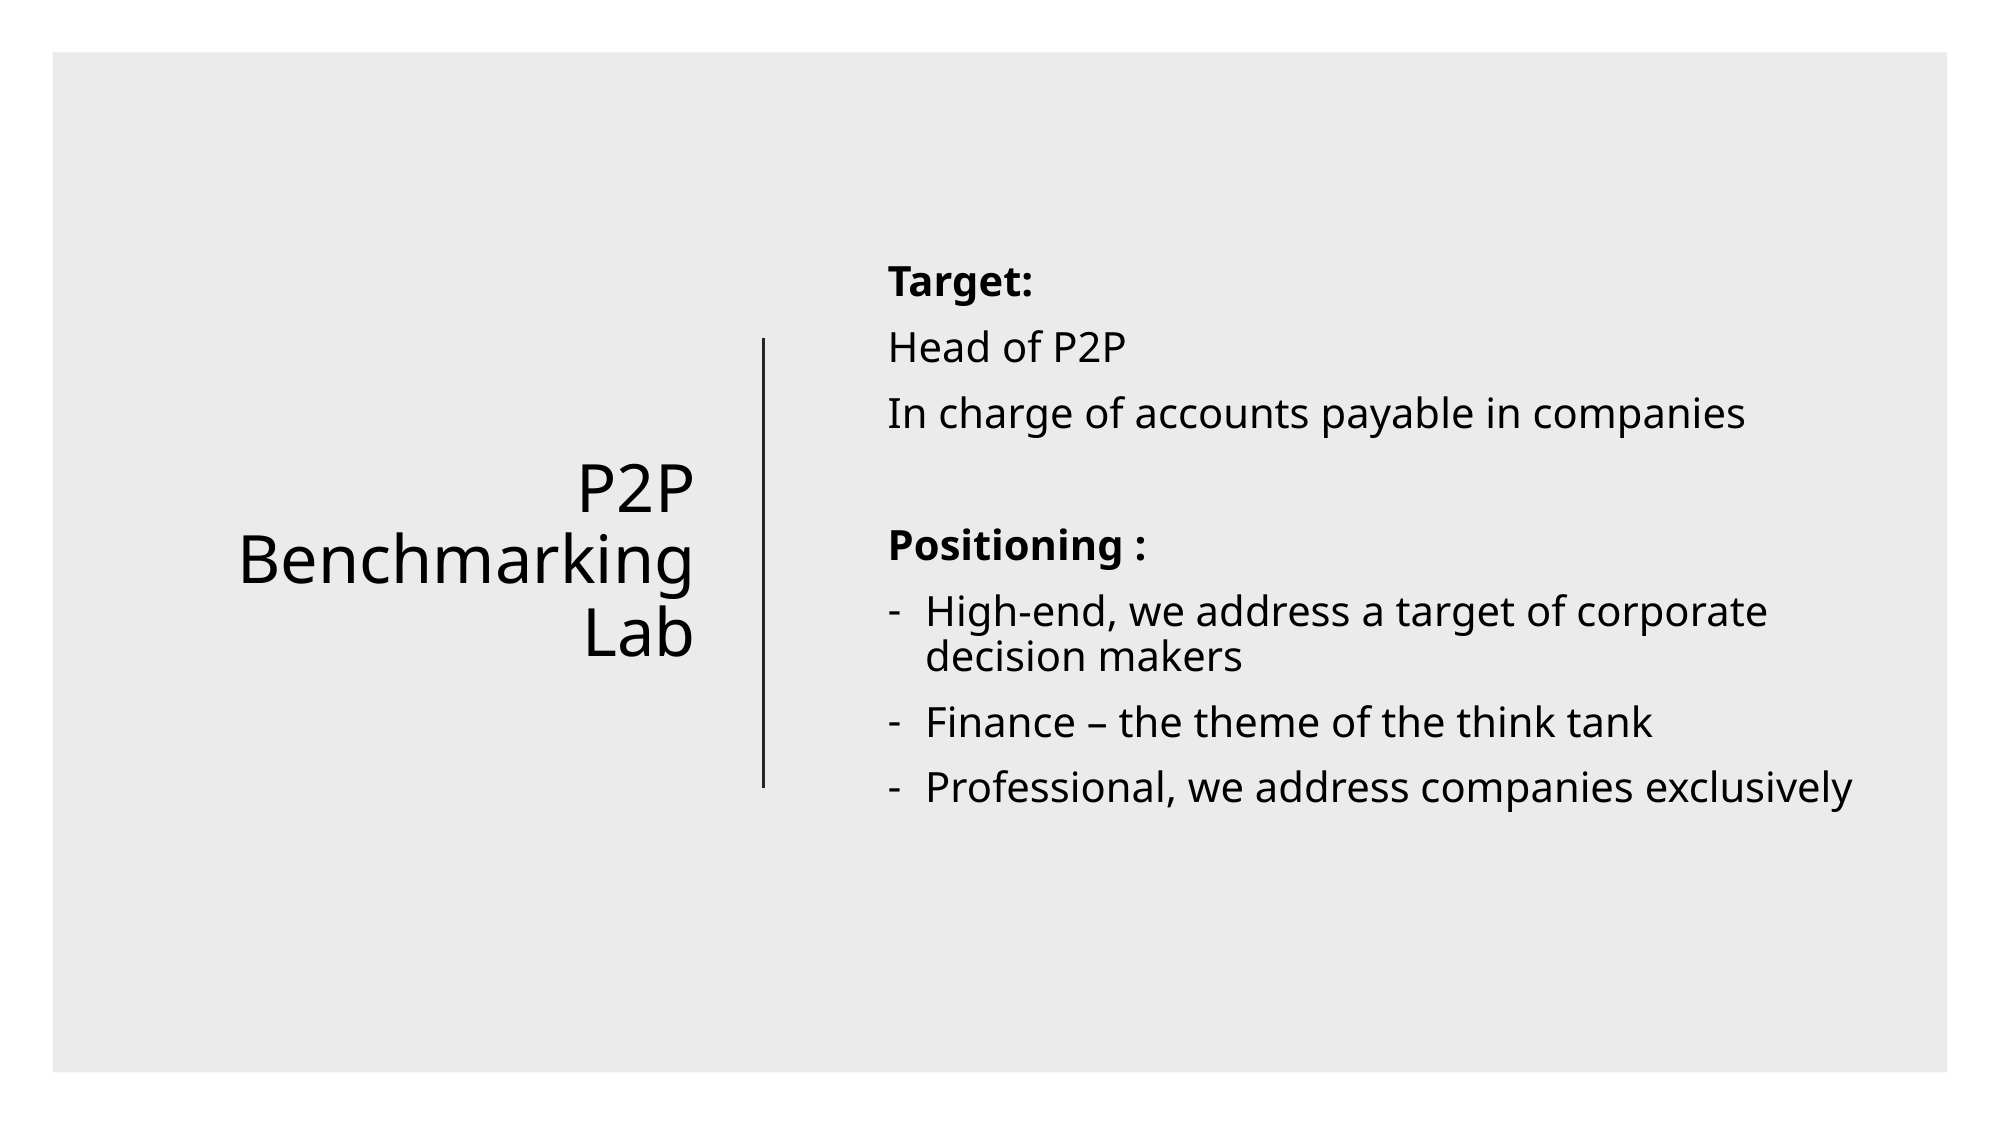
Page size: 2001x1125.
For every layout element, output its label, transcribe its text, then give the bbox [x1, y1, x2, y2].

list Target: Head of P2P In charge of accounts payable in companies Positioning : High-end, we address a target of corporate decision makers Finance – the theme of the think tank Professional, we address companies exclusively [872, 52, 1948, 1073]
title P2P Benchmarking Lab [137, 158, 711, 967]
text_box [52, 51, 1948, 1073]
